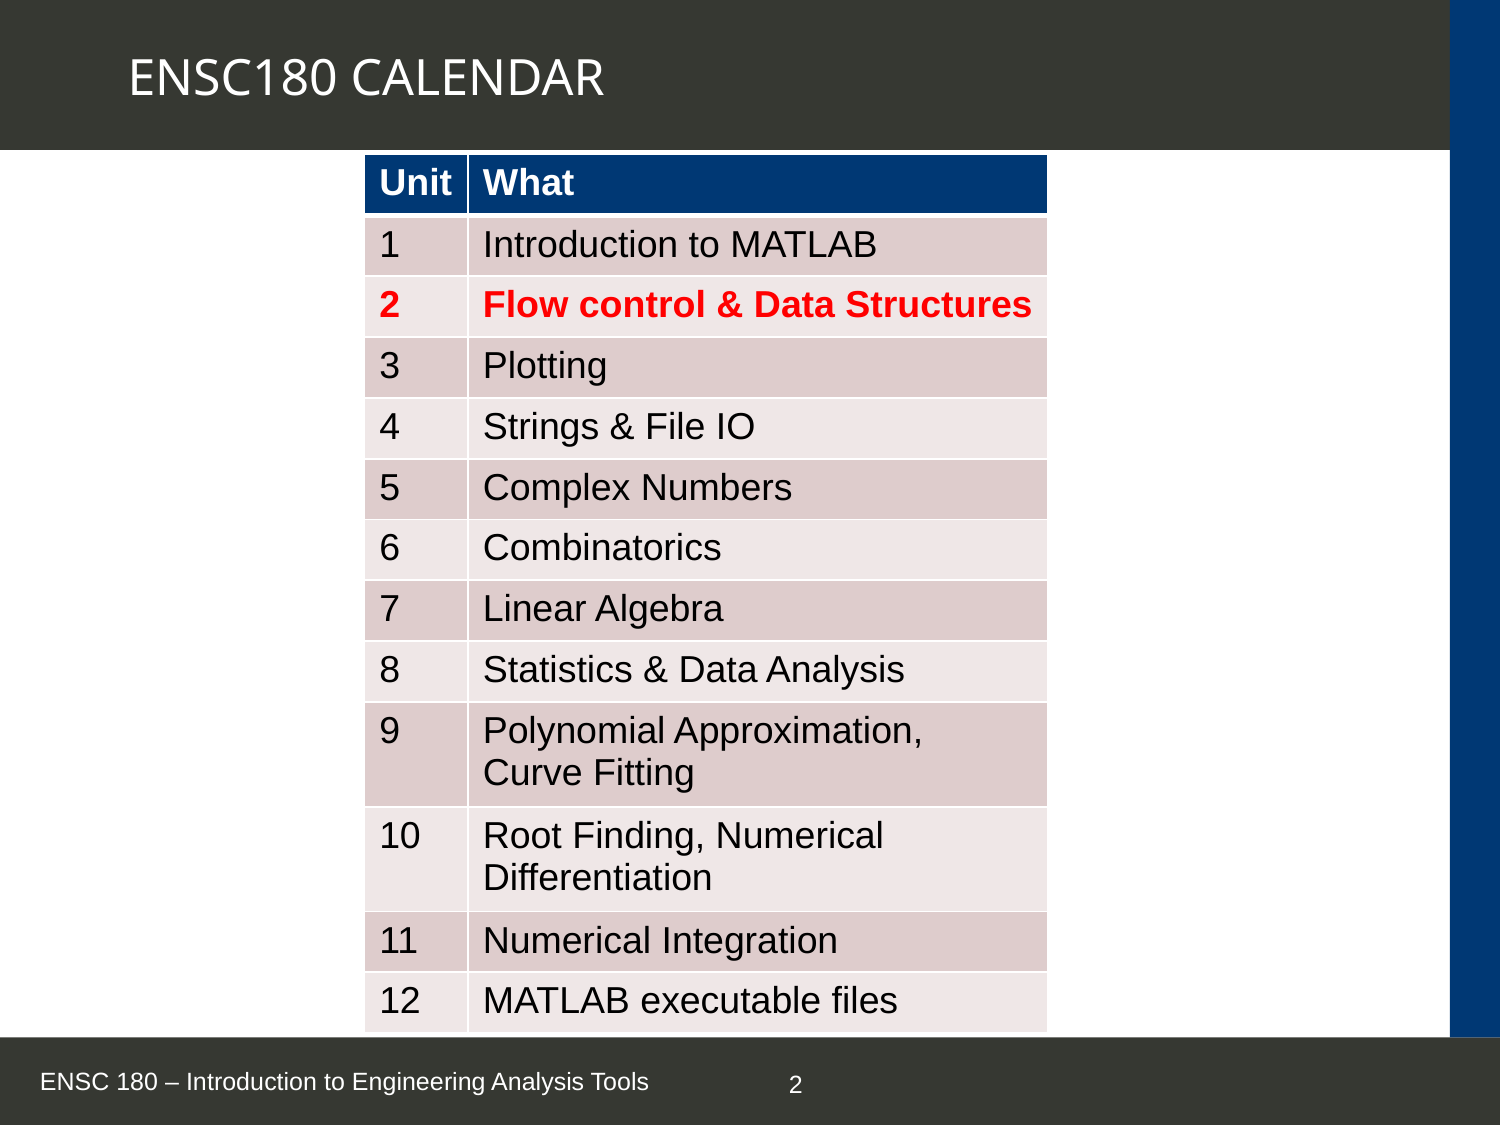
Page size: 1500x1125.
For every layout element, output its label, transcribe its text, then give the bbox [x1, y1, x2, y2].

table_cell Plotting [469, 338, 1047, 397]
table_header What [469, 155, 1047, 213]
table_cell Statistics & Data Analysis [469, 642, 1047, 701]
table_cell Numerical Integration [469, 912, 1047, 971]
table_cell Flow control & Data Structures [469, 277, 1047, 336]
table_cell 2 [365, 277, 467, 336]
table_header Unit [365, 155, 467, 213]
table_cell 8 [365, 642, 467, 701]
table_cell 4 [365, 399, 467, 458]
table_cell Combinatorics [469, 520, 1047, 579]
table_cell 5 [365, 460, 467, 519]
table_cell Introduction to MATLAB [469, 218, 1047, 275]
table_cell Polynomial Approximation, Curve Fitting [469, 703, 1047, 806]
table_cell 1 [365, 218, 467, 275]
footer ENSC 180 – Introduction to Engineering Analysis Tools [24, 1057, 740, 1113]
table_cell 10 [365, 808, 467, 911]
table_cell Complex Numbers [469, 460, 1047, 519]
table_cell Strings & File IO [469, 399, 1047, 458]
table_cell MATLAB executable files [469, 973, 1047, 1032]
table_cell Root Finding, Numerical Differentiation [469, 808, 1047, 911]
table_cell 11 [365, 912, 467, 971]
table_cell Linear Algebra [469, 581, 1047, 640]
title ENSC180 CALENDAR [112, 37, 1450, 138]
table_cell 3 [365, 338, 467, 397]
table_cell 12 [365, 973, 467, 1032]
table_cell 9 [365, 703, 467, 806]
table_cell 6 [365, 520, 467, 579]
table_cell 7 [365, 581, 467, 640]
